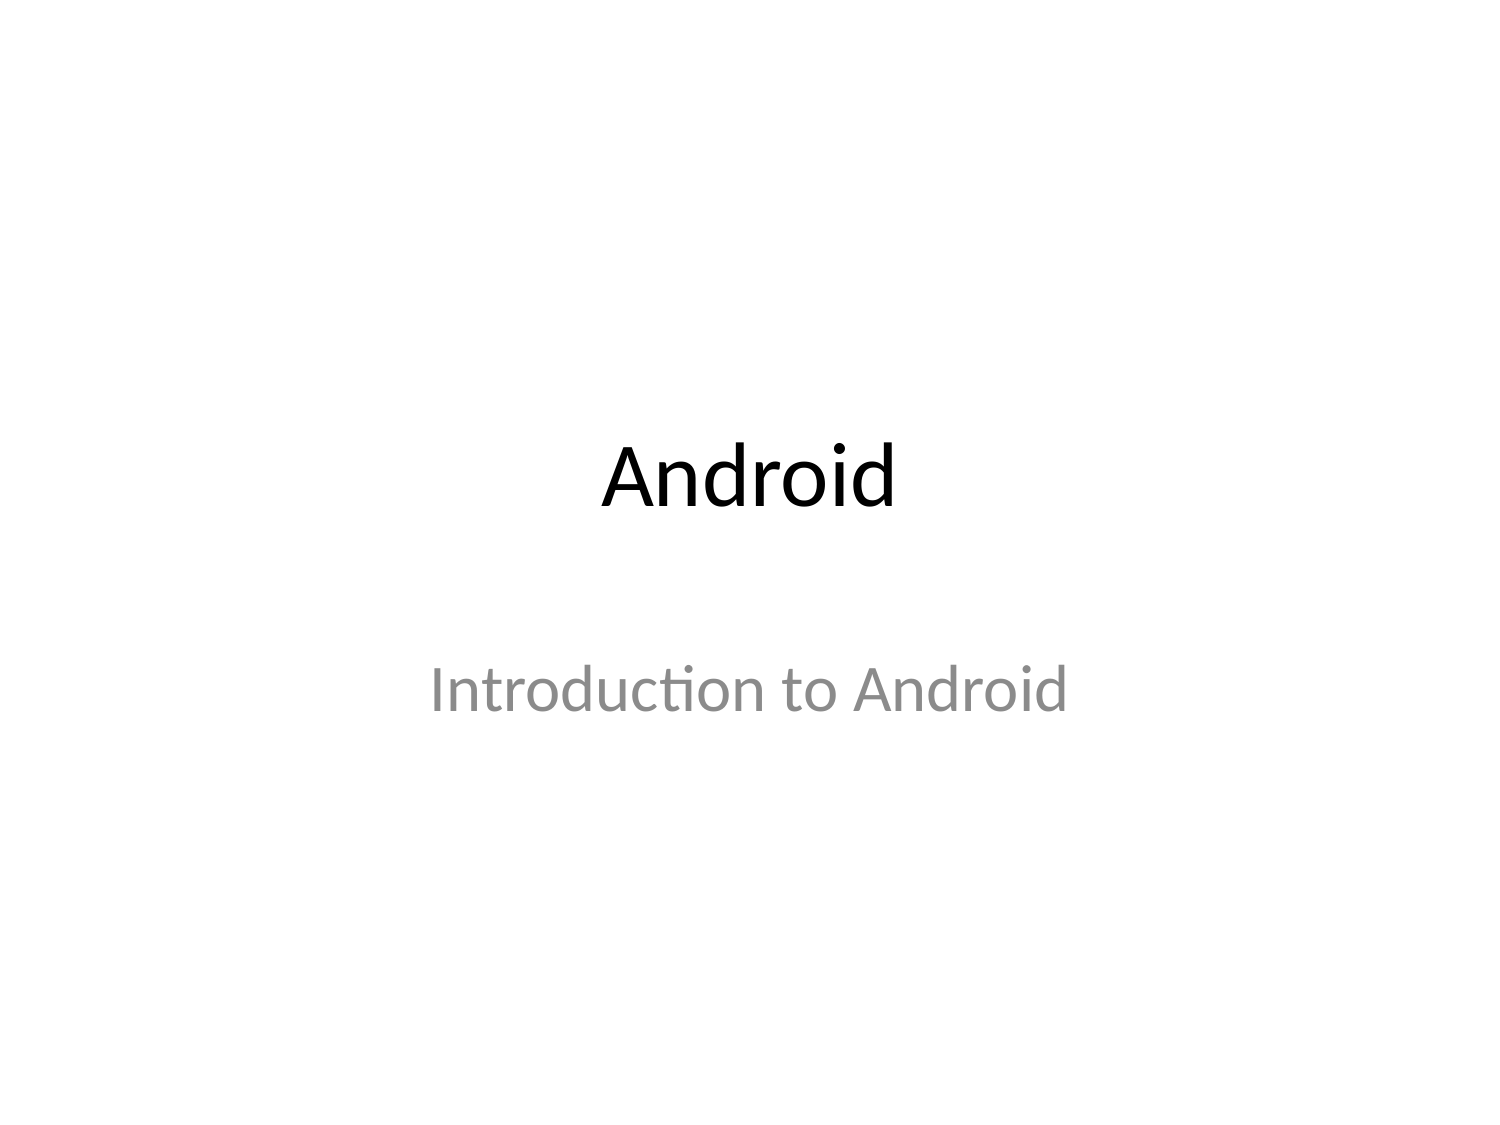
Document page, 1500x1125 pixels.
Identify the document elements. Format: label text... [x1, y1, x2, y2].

title Android [112, 349, 1388, 591]
subtitle Introduction to Android [225, 637, 1275, 925]
